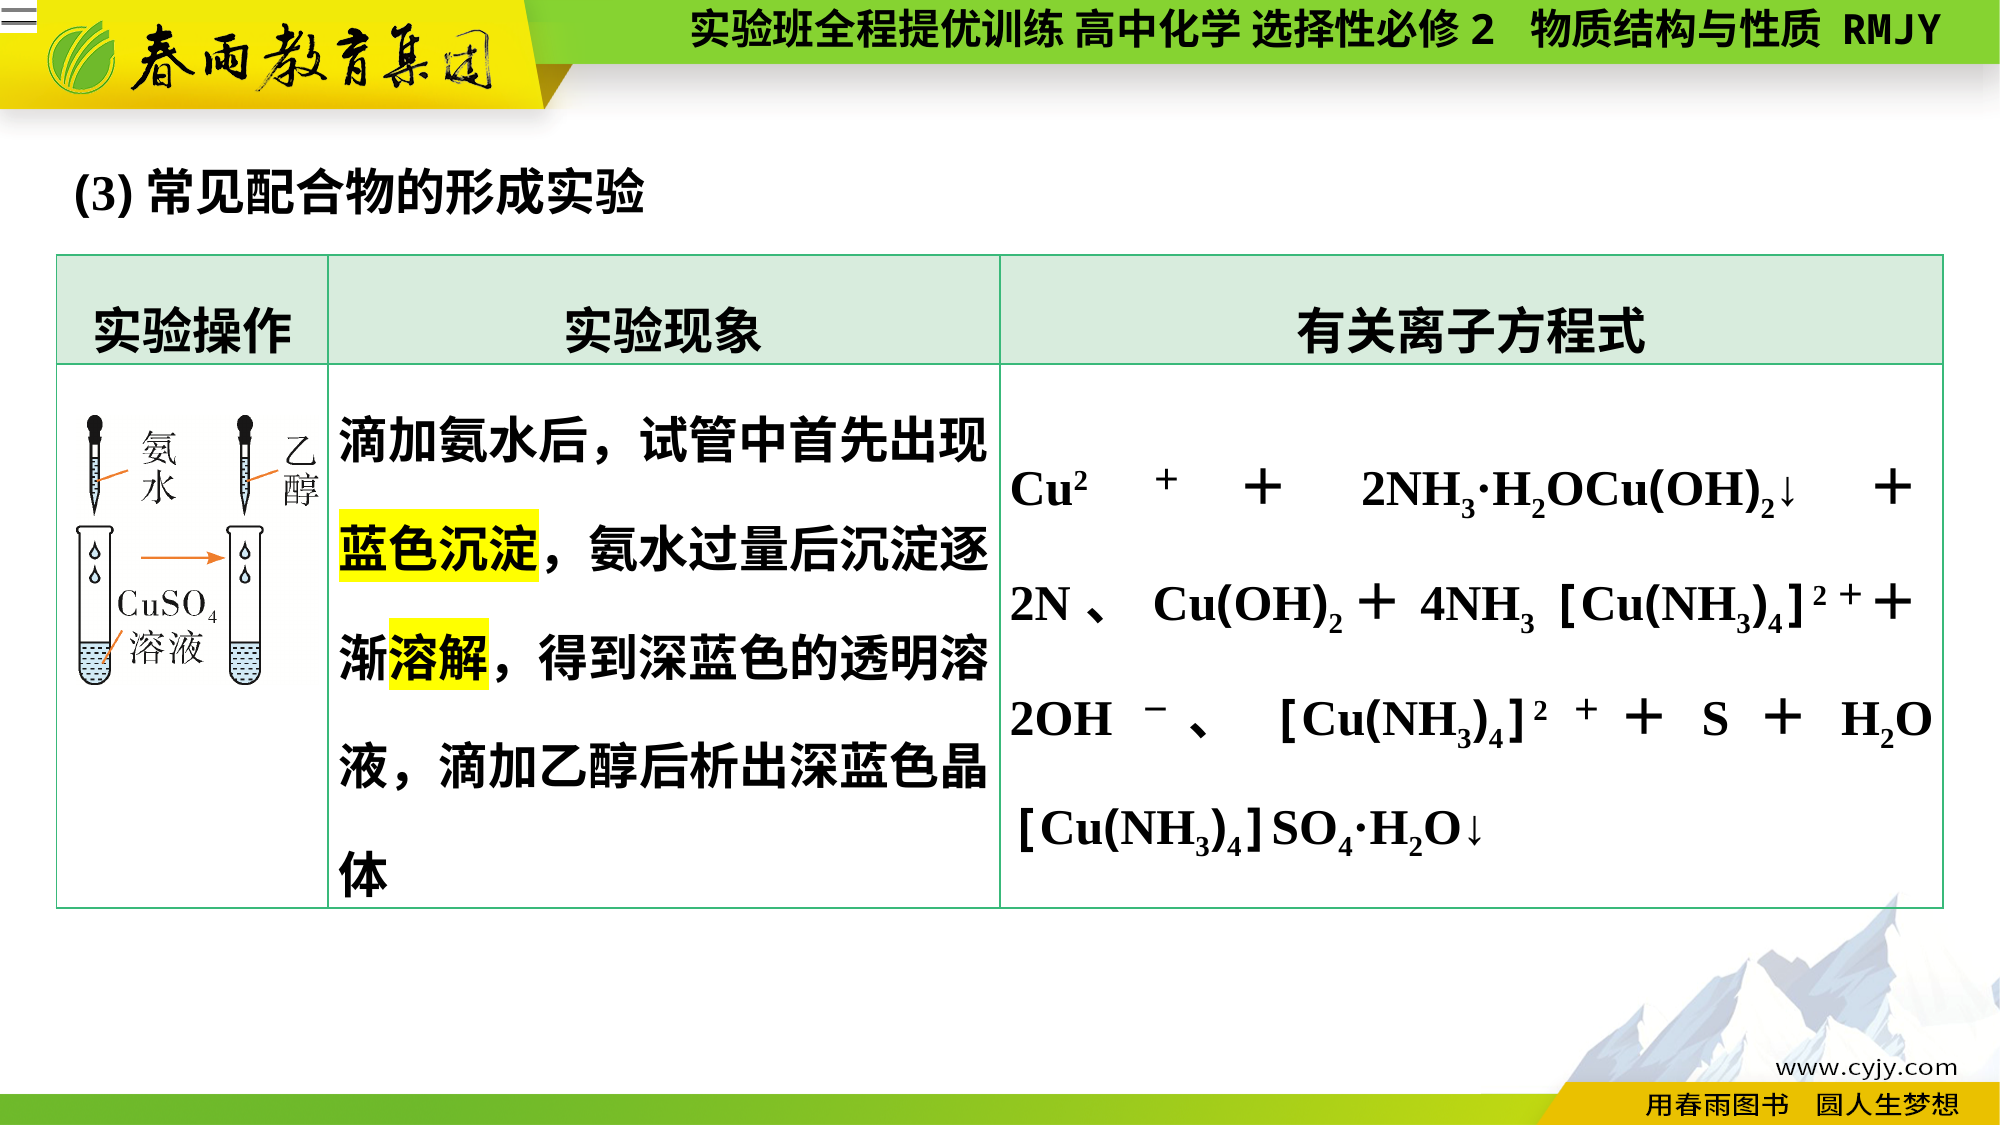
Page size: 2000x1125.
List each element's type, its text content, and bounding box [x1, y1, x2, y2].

list (3)常见配合物的形成实验 [59, 122, 1944, 217]
picture [0, 0, 2000, 1125]
